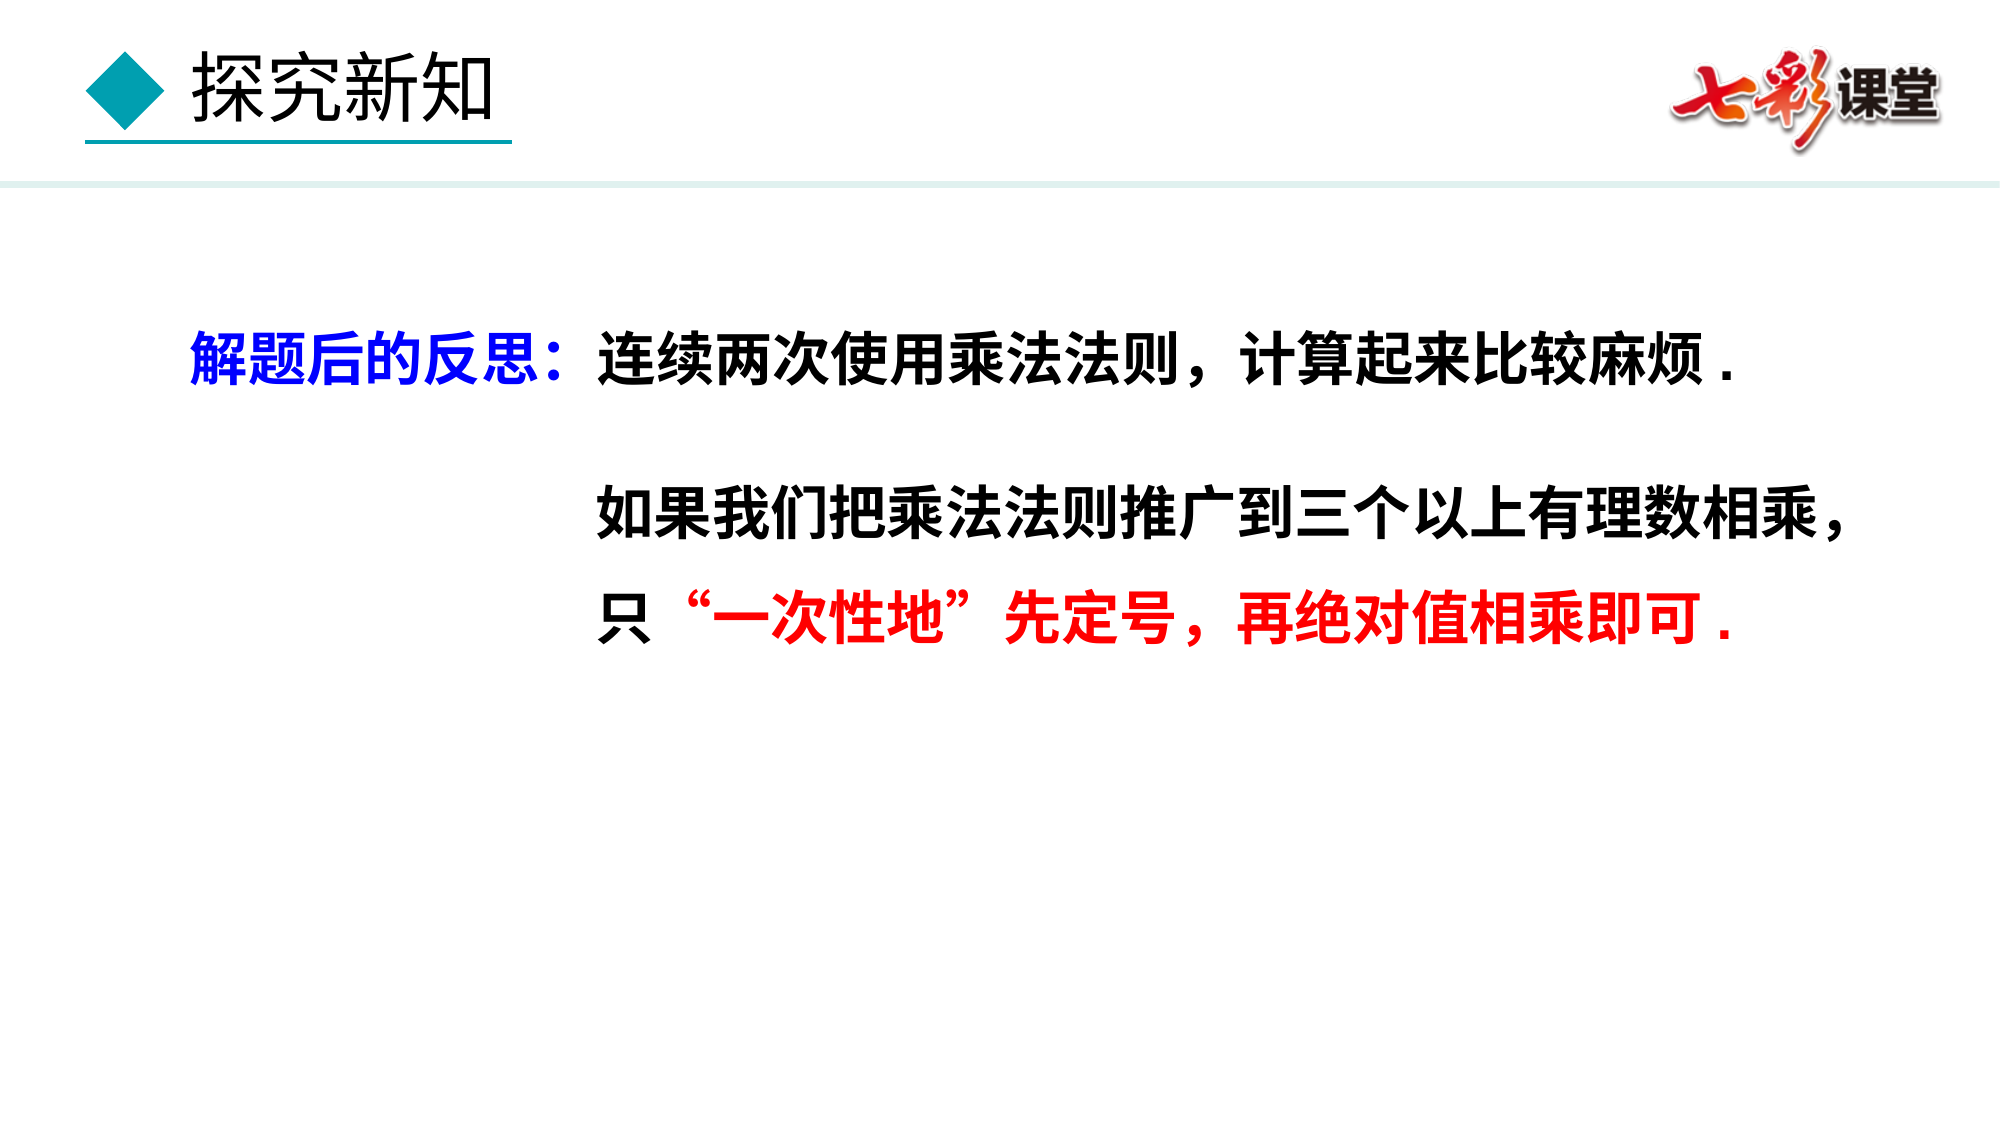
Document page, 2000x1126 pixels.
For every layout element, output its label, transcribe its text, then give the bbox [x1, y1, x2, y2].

text_box 如果我们把乘法法则推广到三个以上有理数相乘， 只“一次性地”先定号，再绝对值相乘即可. [575, 431, 1927, 662]
picture [1666, 42, 1948, 157]
text_box 解题后的反思：连续两次使用乘法法则，计算起来比较麻烦. [170, 316, 1769, 404]
